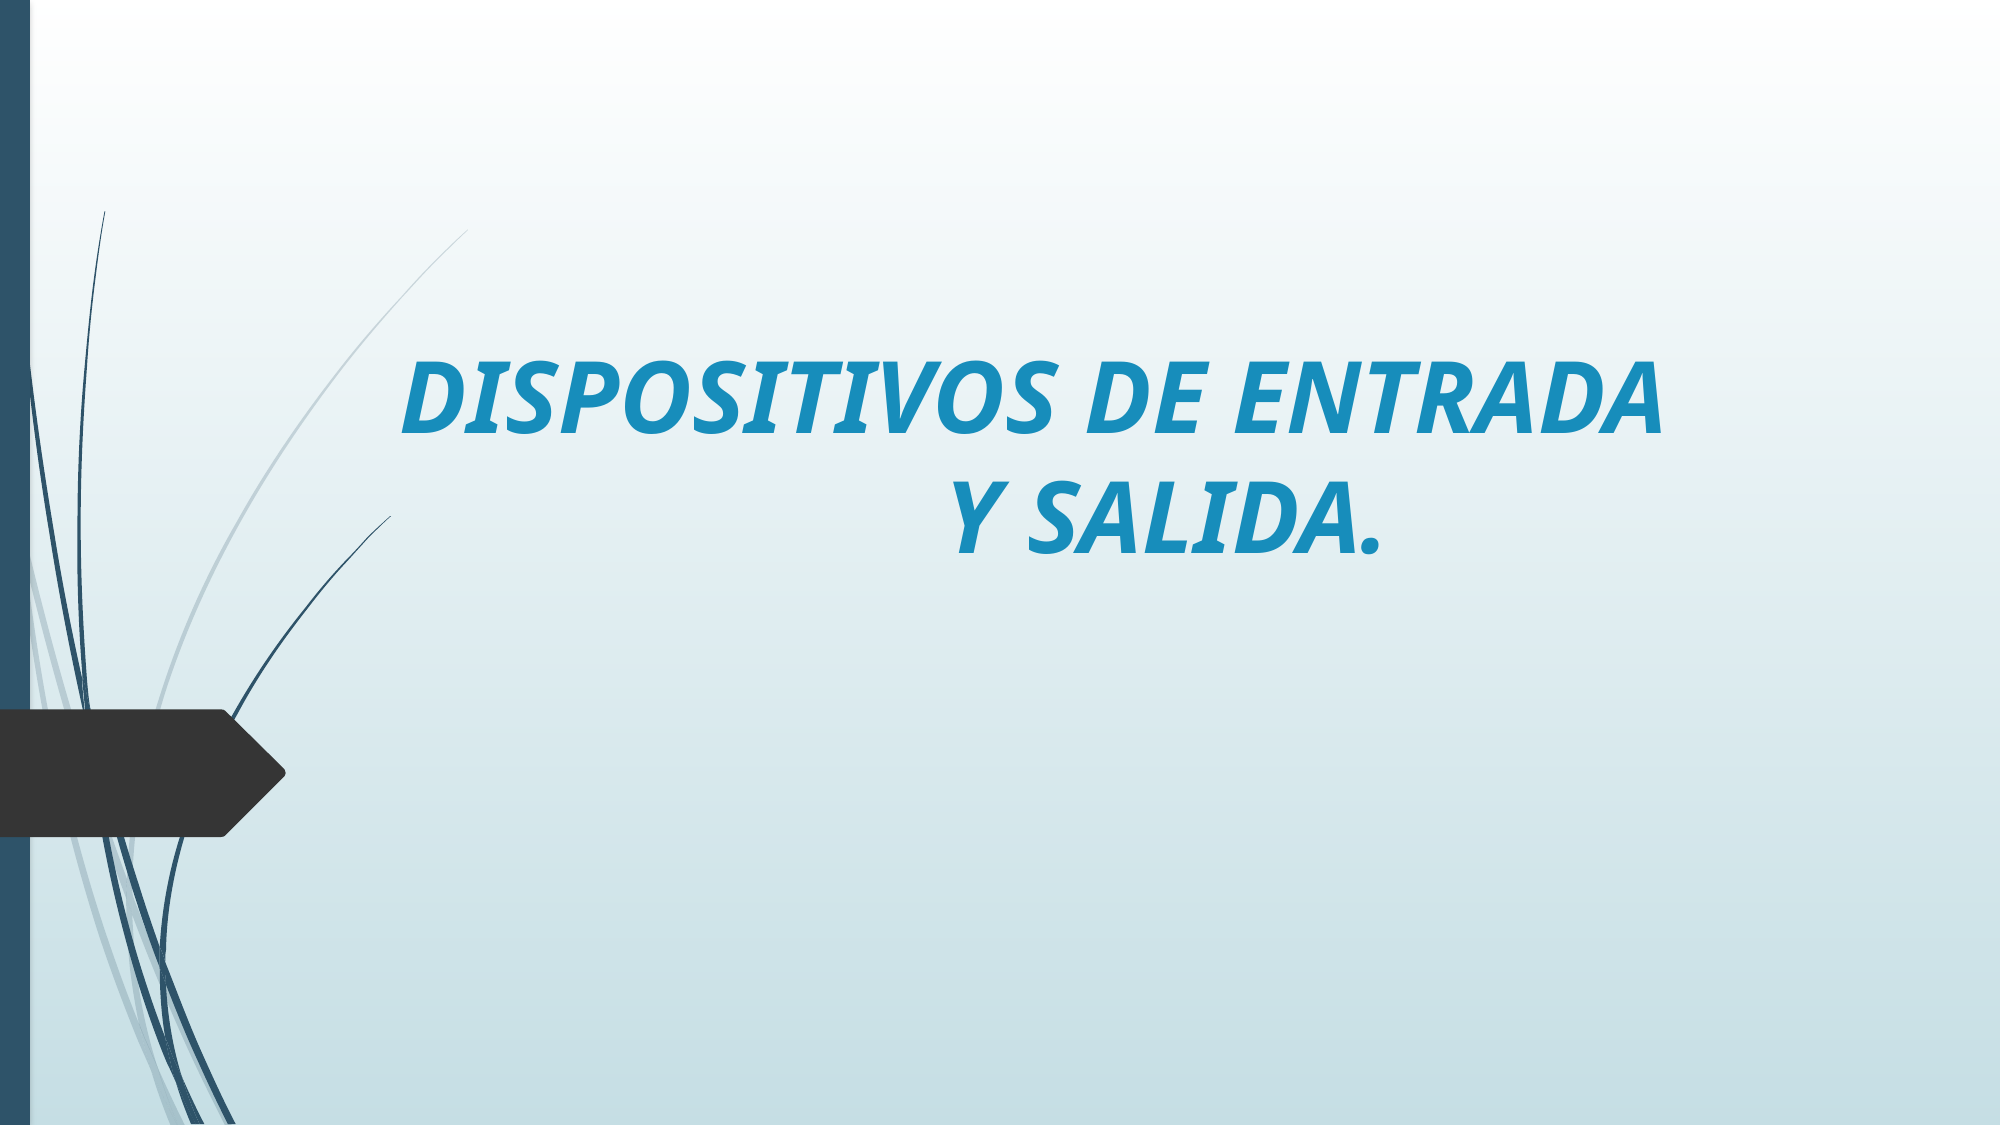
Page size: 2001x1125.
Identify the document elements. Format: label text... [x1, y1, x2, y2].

title DISPOSITIVOS DE ENTRADA Y SALIDA. [384, 209, 1871, 581]
